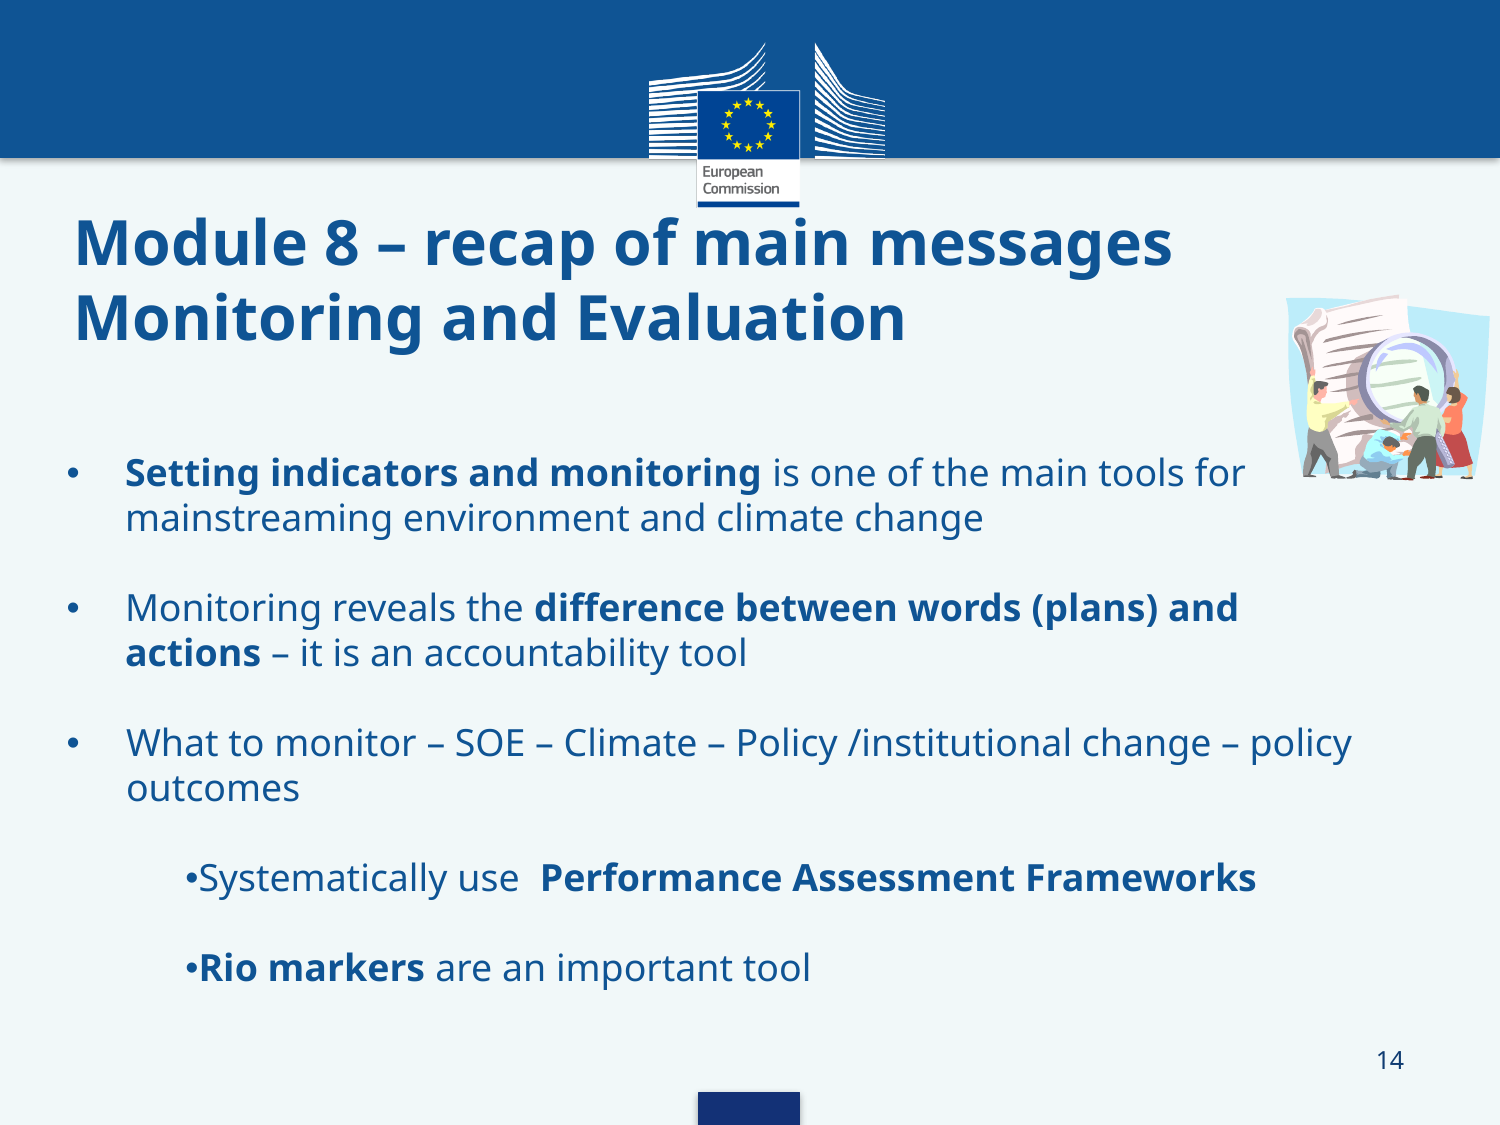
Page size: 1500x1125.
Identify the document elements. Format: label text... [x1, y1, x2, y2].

picture [649, 42, 885, 176]
title Module 8 – recap of main messages Monitoring and Evaluation [0, 176, 1350, 380]
text_box Setting indicators and monitoring is one of the main tools for mainstreaming environment and climate change Monitoring reveals the difference between words (plans) and actions – it is an accountability tool What to monitor – SOE – Climate – Policy /institutional change – policy outcomes Systematically use Performance Assessment Frameworks Rio markers are an important tool [51, 397, 1400, 997]
picture [1285, 292, 1492, 483]
